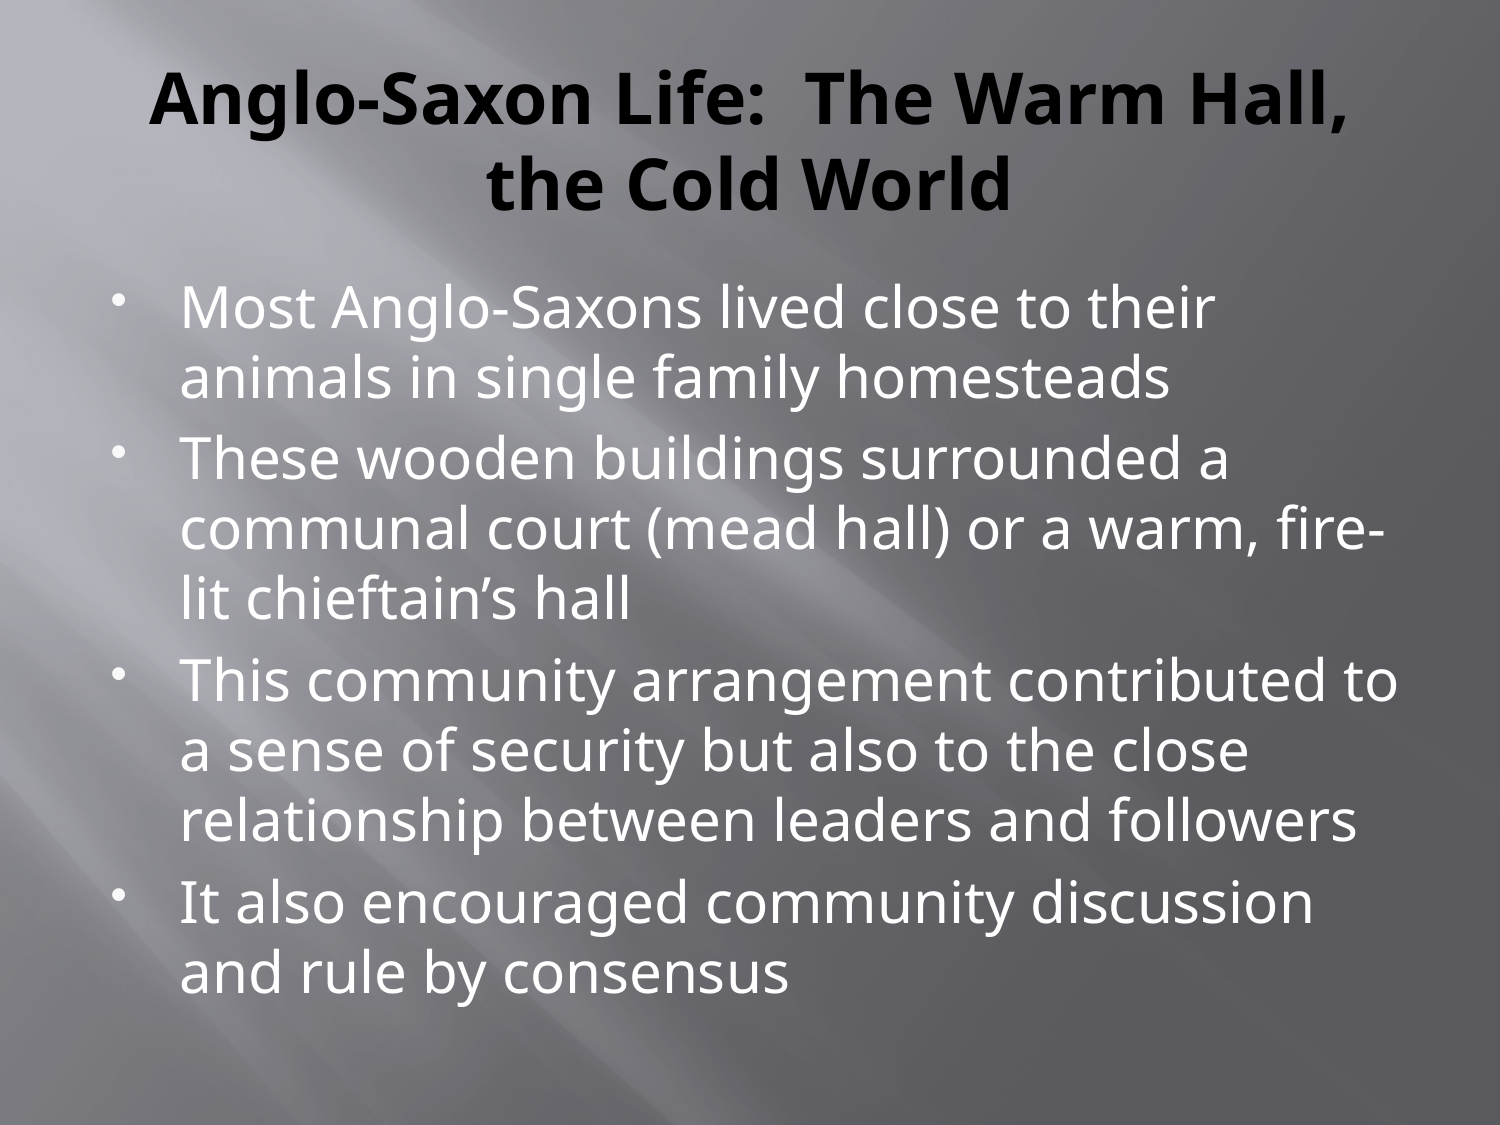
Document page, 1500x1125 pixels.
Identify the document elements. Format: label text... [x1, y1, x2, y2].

list Most Anglo-Saxons lived close to their animals in single family homesteads These wooden buildings surrounded a communal court (mead hall) or a warm, fire-lit chieftain’s hall This community arrangement contributed to a sense of security but also to the close relationship between leaders and followers It also encouraged community discussion and rule by consensus [75, 262, 1425, 1035]
title Anglo-Saxon Life: The Warm Hall, the Cold World [75, 45, 1425, 233]
